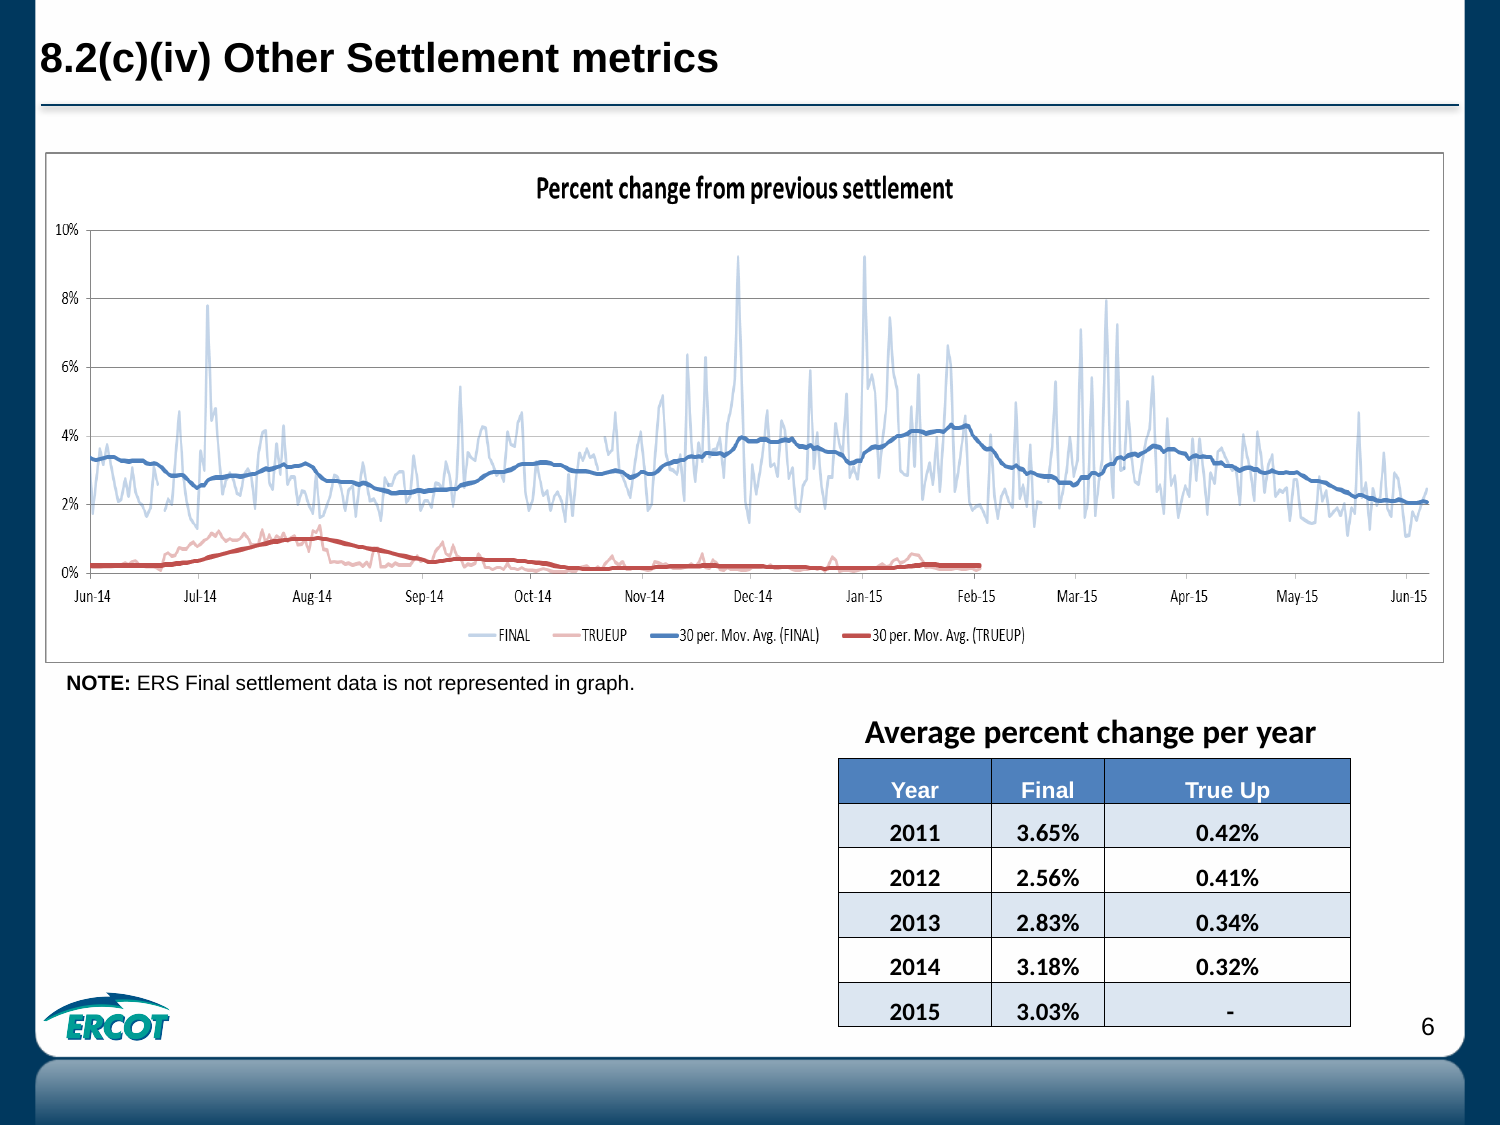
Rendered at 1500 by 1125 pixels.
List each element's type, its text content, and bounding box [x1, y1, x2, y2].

table_cell 2013 [839, 893, 991, 937]
table_cell 2.56% [992, 848, 1104, 892]
table_header Final [992, 759, 1104, 803]
table_cell 3.18% [992, 938, 1104, 982]
table_cell 0.42% [1105, 804, 1350, 847]
table_cell 2.83% [992, 893, 1104, 937]
text_box NOTE: ERS Final settlement data is not represented in graph. [51, 671, 793, 703]
table_cell 2012 [839, 848, 991, 892]
table_cell 2011 [839, 804, 991, 847]
picture [35, 0, 1465, 1125]
table_cell 0.41% [1105, 848, 1350, 892]
table_cell 0.34% [1105, 893, 1350, 937]
table_cell 2014 [839, 938, 991, 982]
table_cell 2015 [839, 983, 991, 1026]
table_cell - [1105, 983, 1350, 1026]
table_header Year [839, 759, 991, 803]
table_cell 3.65% [992, 804, 1104, 847]
table_header True Up [1105, 759, 1350, 803]
table_cell 3.03% [992, 983, 1104, 1026]
table_cell 0.32% [1105, 938, 1350, 982]
text_box Average percent change per year [850, 702, 1342, 758]
title 8.2(c)(iv) Other Settlement metrics [24, 0, 1450, 113]
